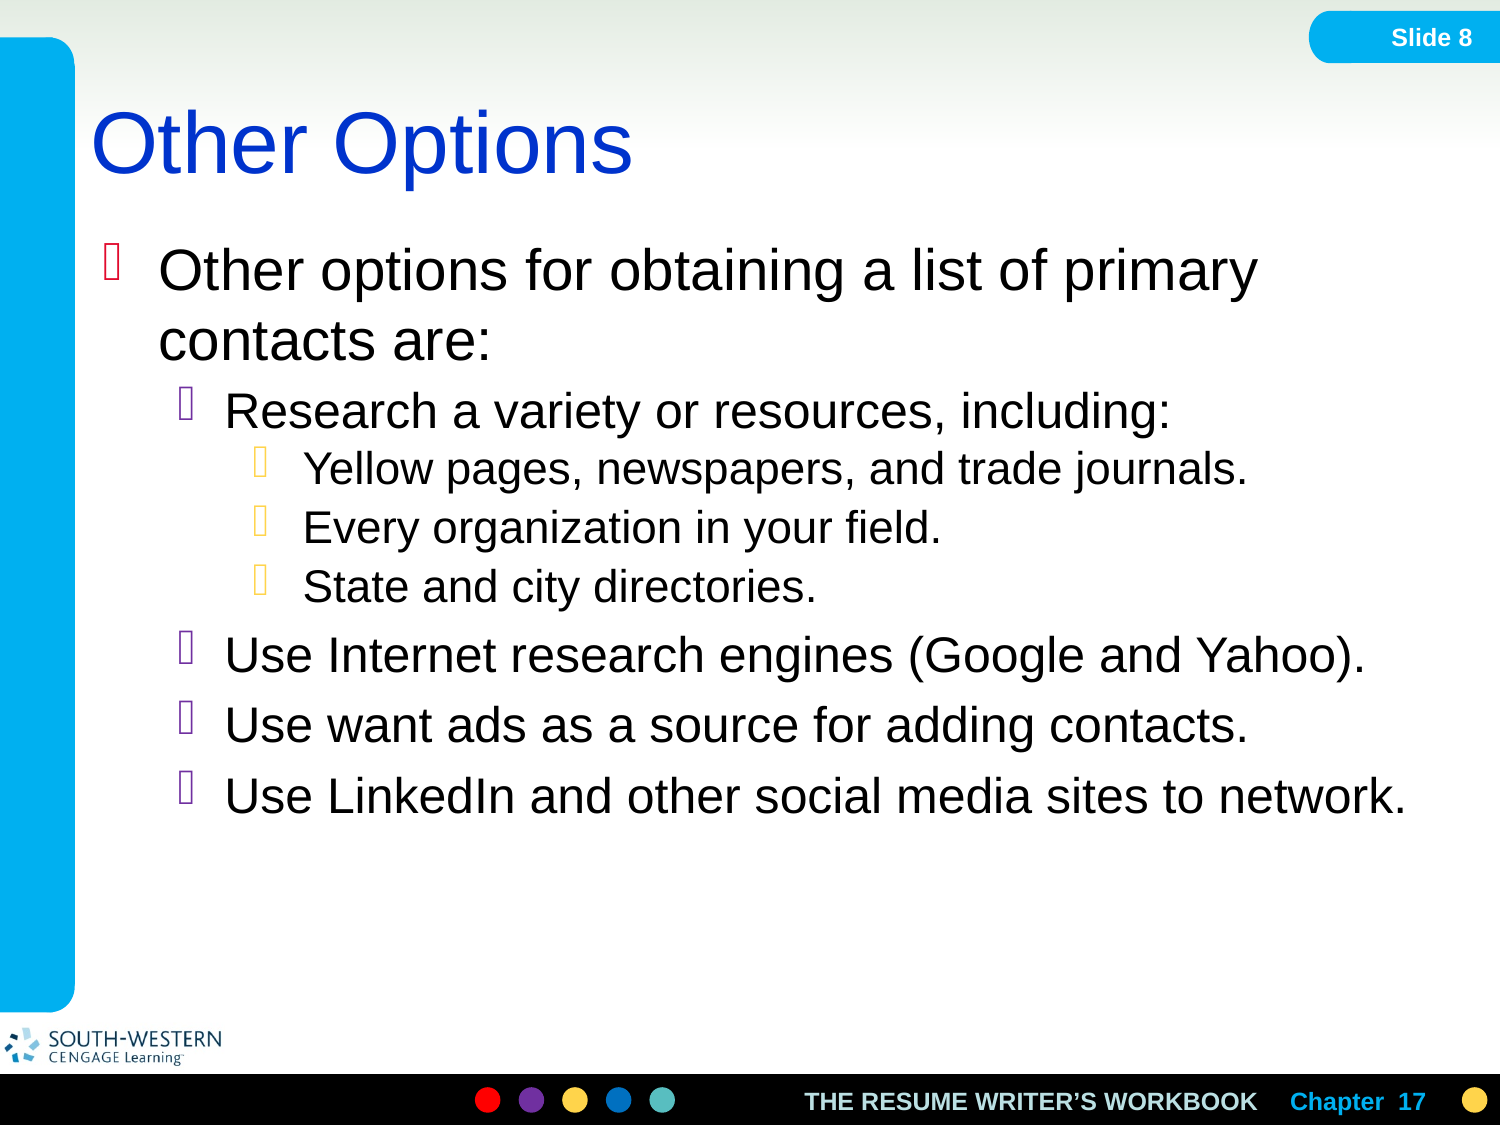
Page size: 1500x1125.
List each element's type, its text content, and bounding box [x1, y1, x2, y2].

list Other options for obtaining a list of primary contacts are: Research a variety or resources, including: Yellow pages, newspapers, and trade journals. Every organization in your field. State and city directories. Use Internet research engines (Google and Yahoo). Use want ads as a source for adding contacts. Use LinkedIn and other social media sites to network. [87, 224, 1438, 976]
title Other Options [74, 44, 1426, 233]
footer Chapter 17 [1274, 1075, 1476, 1125]
picture [0, 1022, 225, 1073]
slide_number Slide 8 [1312, 13, 1488, 93]
